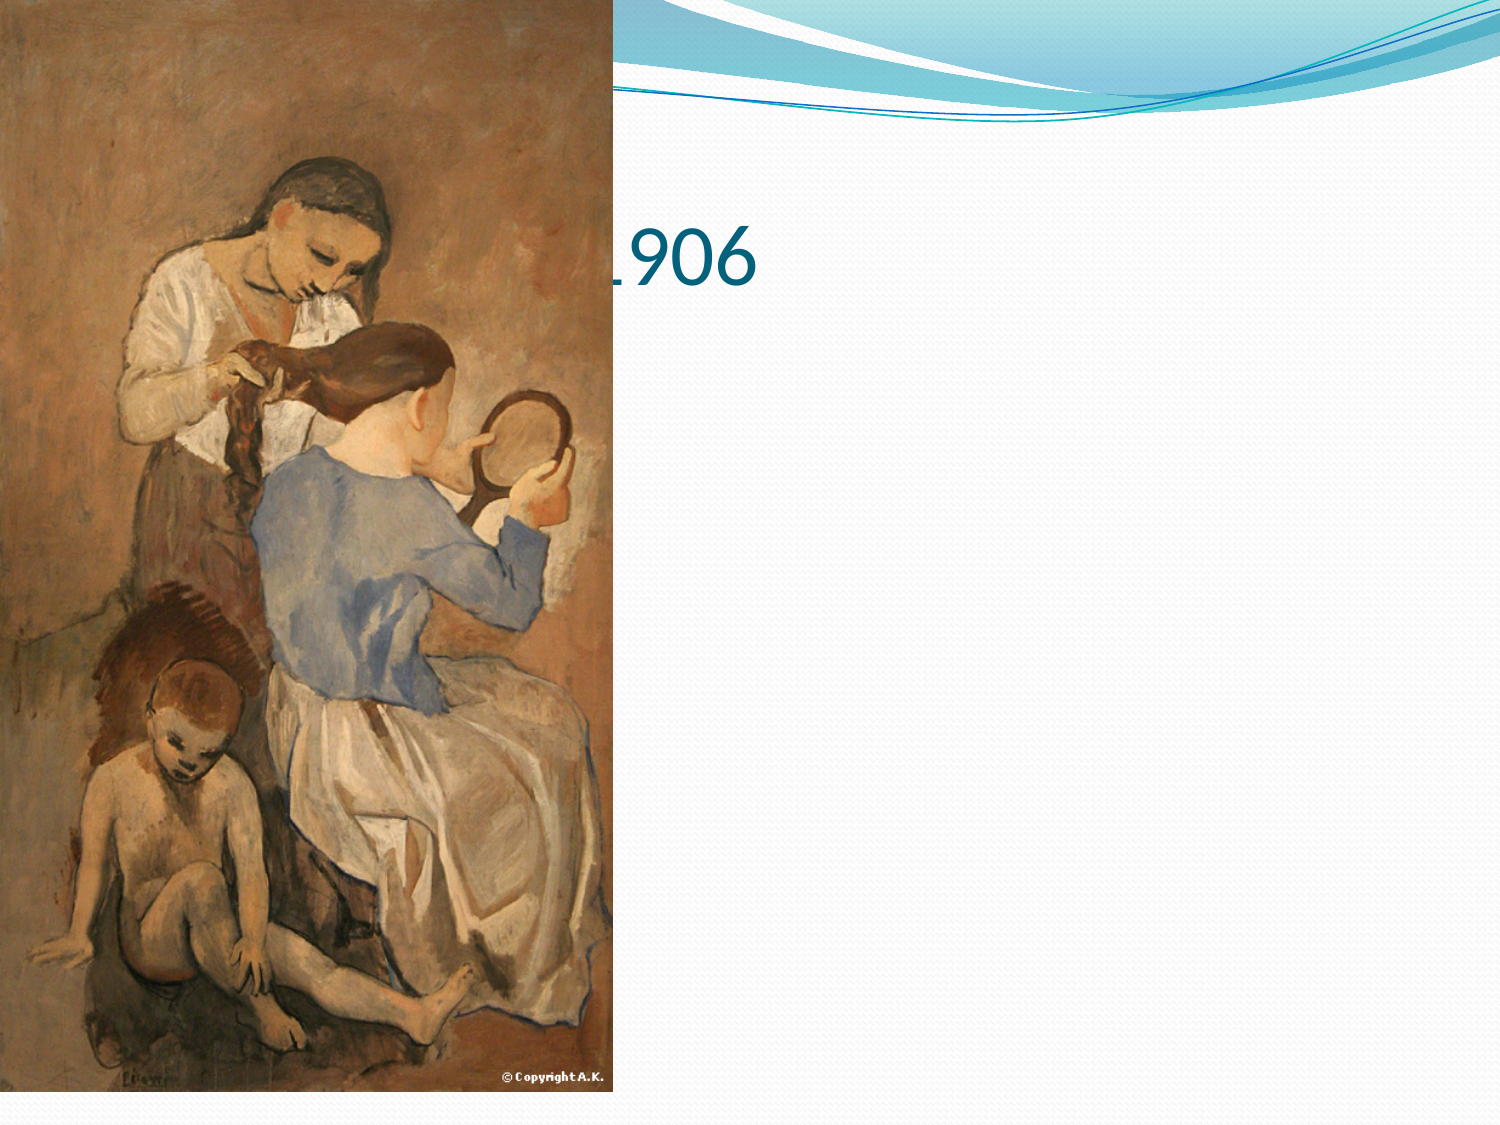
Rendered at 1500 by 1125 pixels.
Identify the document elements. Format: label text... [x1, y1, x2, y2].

title Peignage, 1906 [619, 115, 1425, 303]
picture [0, 0, 613, 1092]
